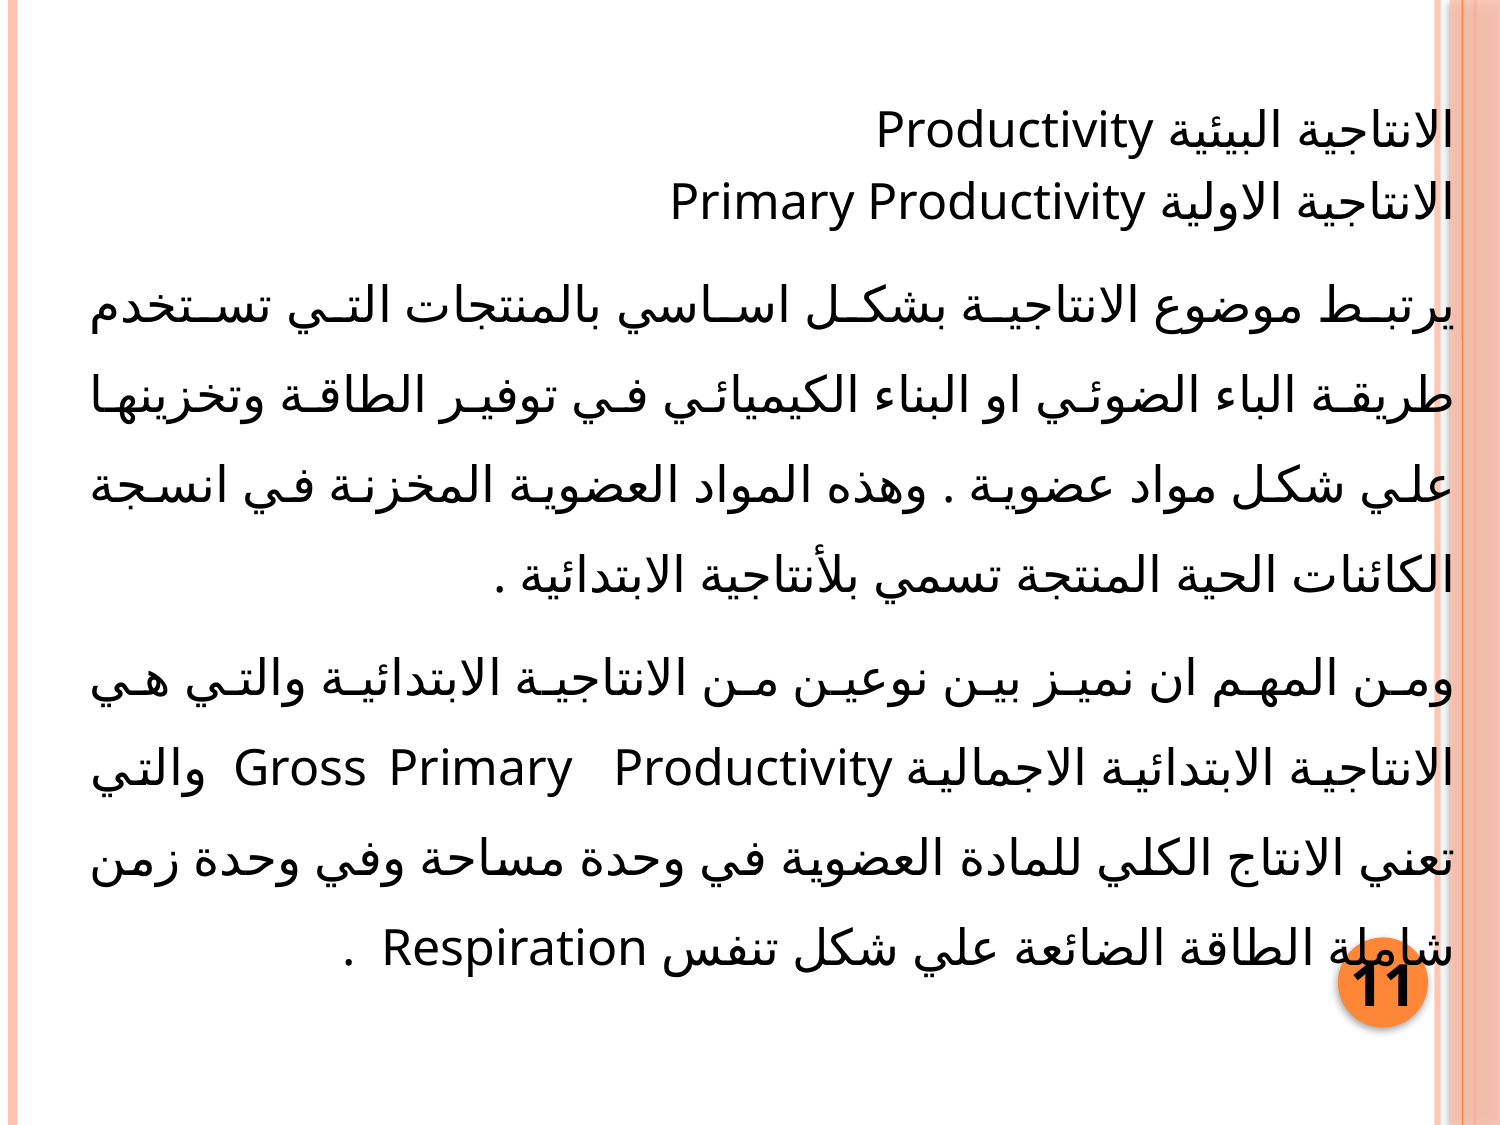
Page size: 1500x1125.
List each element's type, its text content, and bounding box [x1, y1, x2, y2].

slide_number 11 [1333, 940, 1434, 1027]
list الانتاجية البيئية Productivity الانتاجية الاولية Primary Productivity يرتبط موضوع الانتاجية بشكل اساسي بالمنتجات التي تستخدم طريقة الباء الضوئي او البناء الكيميائي في توفير الطاقة وتخزينها علي شكل مواد عضوية . وهذه المواد العضوية المخزنة في انسجة الكائنات الحية المنتجة تسمي بلأنتاجية الابتدائية . ومن المهم ان نميز بين نوعين من الانتاجية الابتدائية والتي هي الانتاجية الابتدائية الاجمالية Gross Primary Productivity والتي تعني الانتاج الكلي للمادة العضوية في وحدة مساحة وفي وحدة زمن شاملة الطاقة الضائعة علي شكل تنفس Respiration . [75, 90, 1471, 1071]
